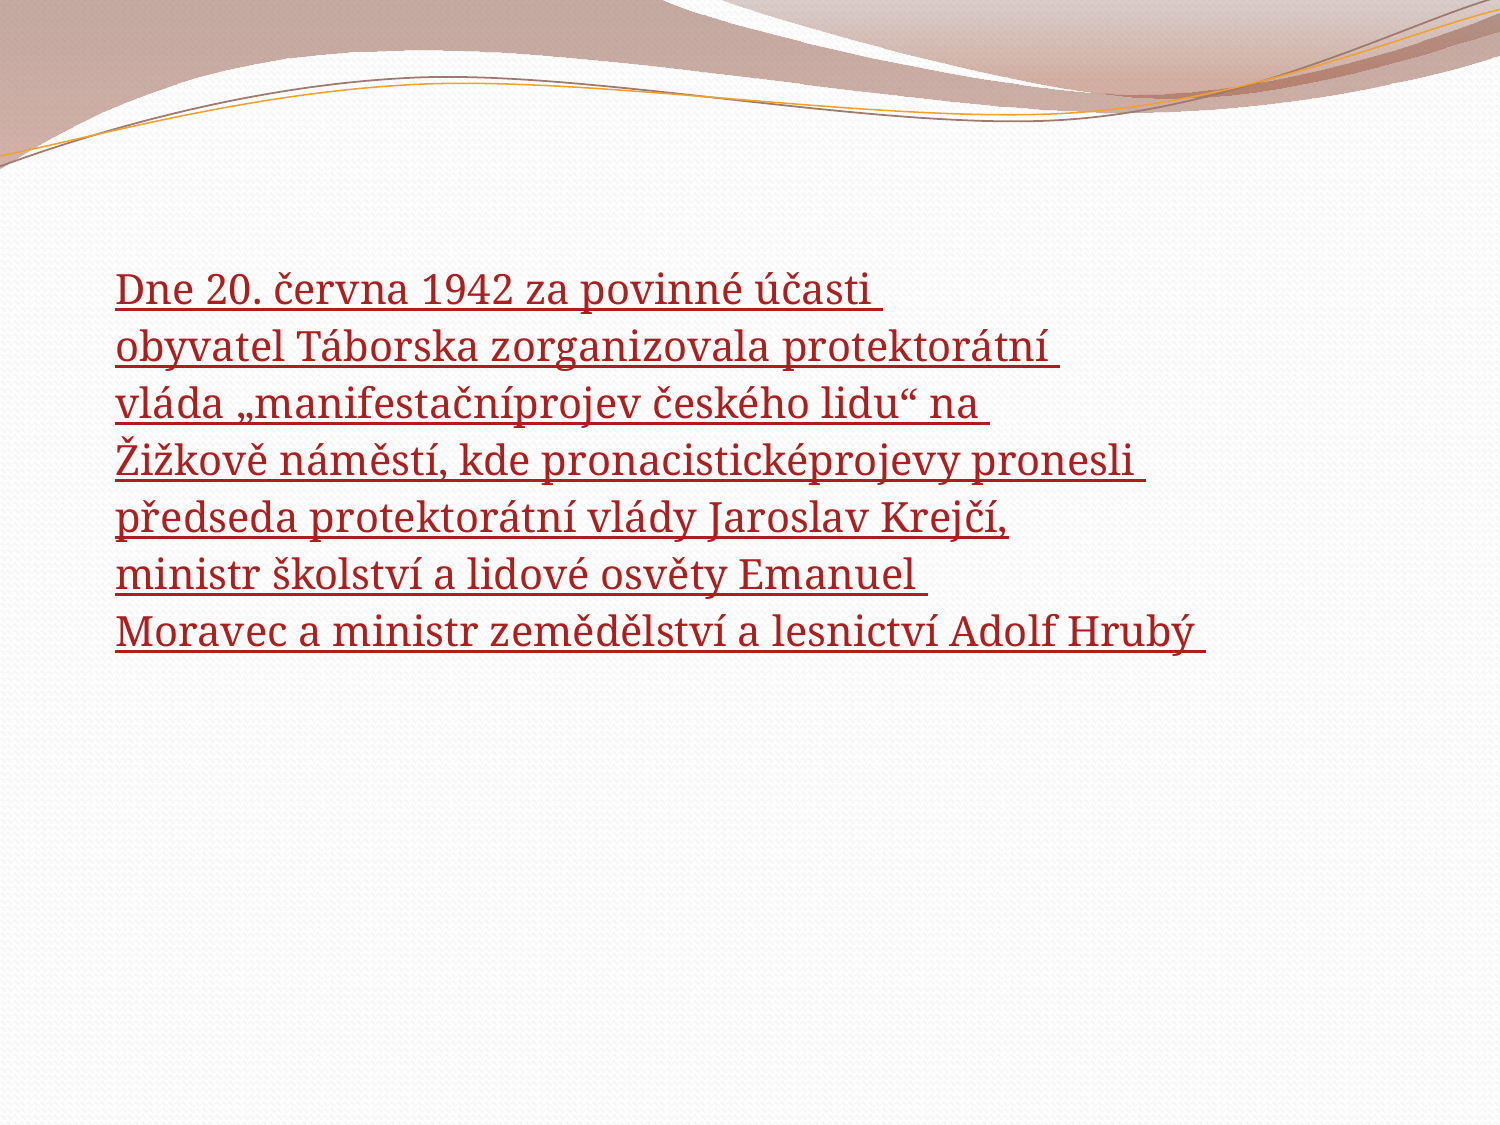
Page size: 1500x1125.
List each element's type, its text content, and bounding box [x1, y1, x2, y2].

list Dne 20. června 1942 za povinné účasti obyvatel Táborska zorganizovala protektorátní vláda „manifestační projev českého lidu“ na Žižkově náměstí, kde pronacistické projevy pronesli předseda protektorátní vlády Jaroslav Krejčí, ministr školství a lidové osvěty Emanuel Moravec a ministr zemědělství a lesnictví Adolf Hrubý [100, 255, 1273, 918]
